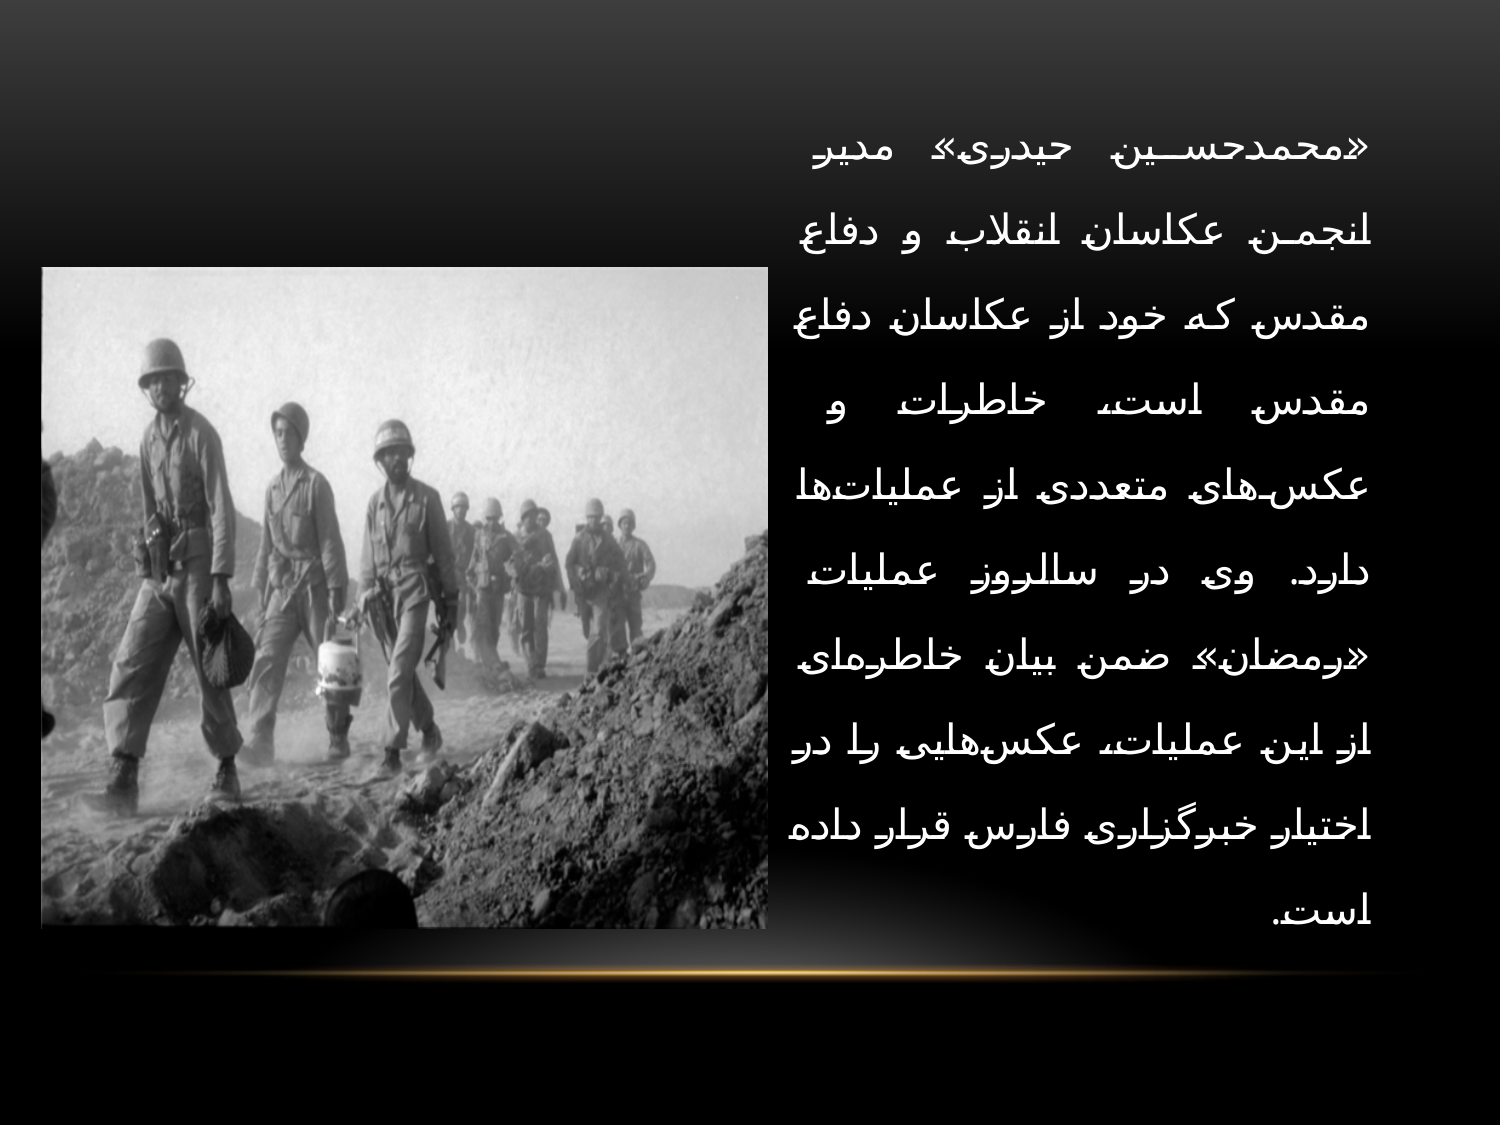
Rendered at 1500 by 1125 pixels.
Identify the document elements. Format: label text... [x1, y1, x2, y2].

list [41, 266, 768, 929]
list «محمدحسین حیدری» مدیر انجمن عکاسان انقلاب و دفاع مقدس که خود از عکاسان دفاع مقدس است، خاطرات و عکس‌های متعددی از عملیات‌ها دارد. وی در سالروز عملیات «رمضان» ضمن بیان خاطره‌ای از این عملیات، عکس‌هایی را در اختیار خبرگزاری فارس قرار داده است. [773, 243, 1387, 941]
picture [0, 0, 1500, 1125]
